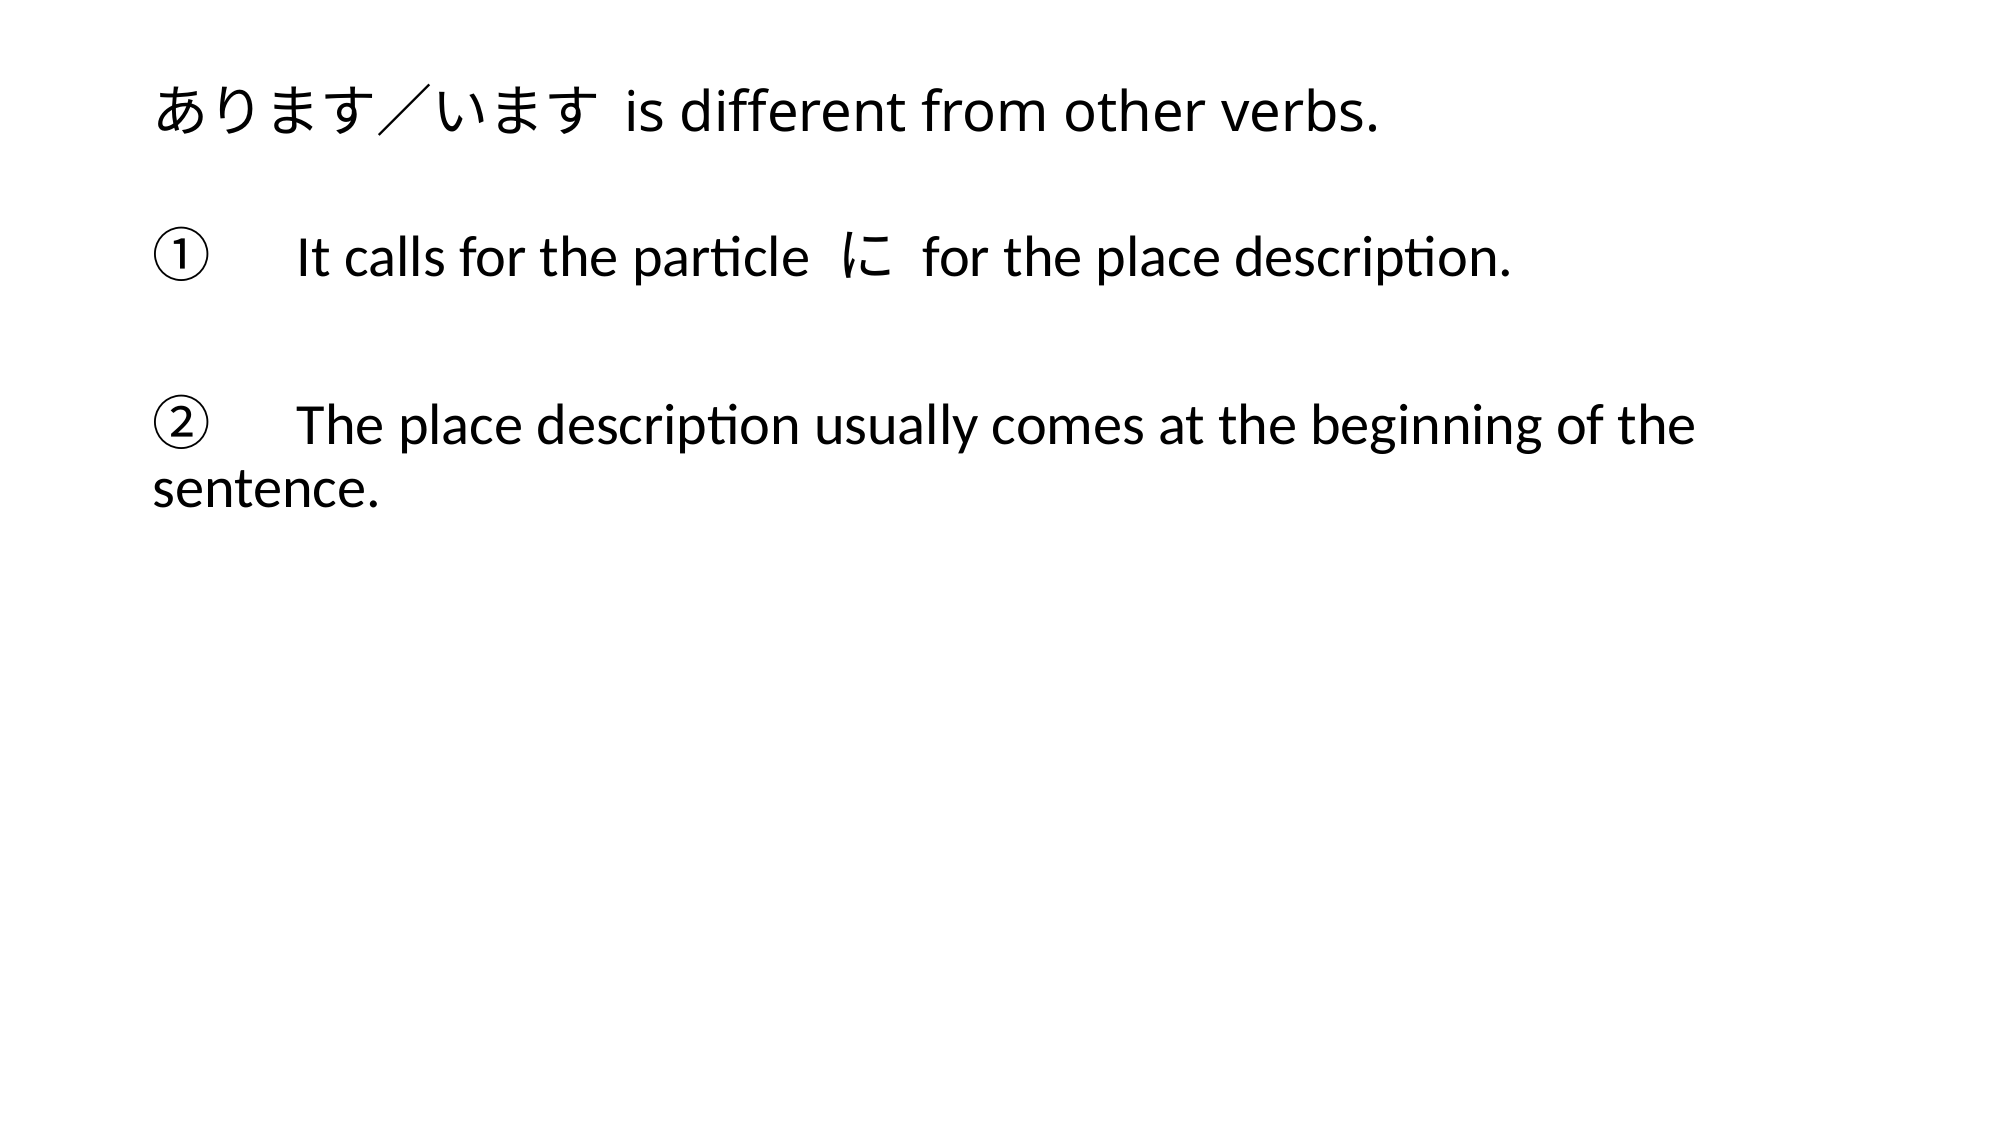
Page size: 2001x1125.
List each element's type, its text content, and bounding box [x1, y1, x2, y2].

list ① It calls for the particle に for the place description. ② The place description usually comes at the beginning of the sentence. [137, 218, 1863, 1014]
title あります／います is different from other verbs. [137, 74, 1863, 218]
